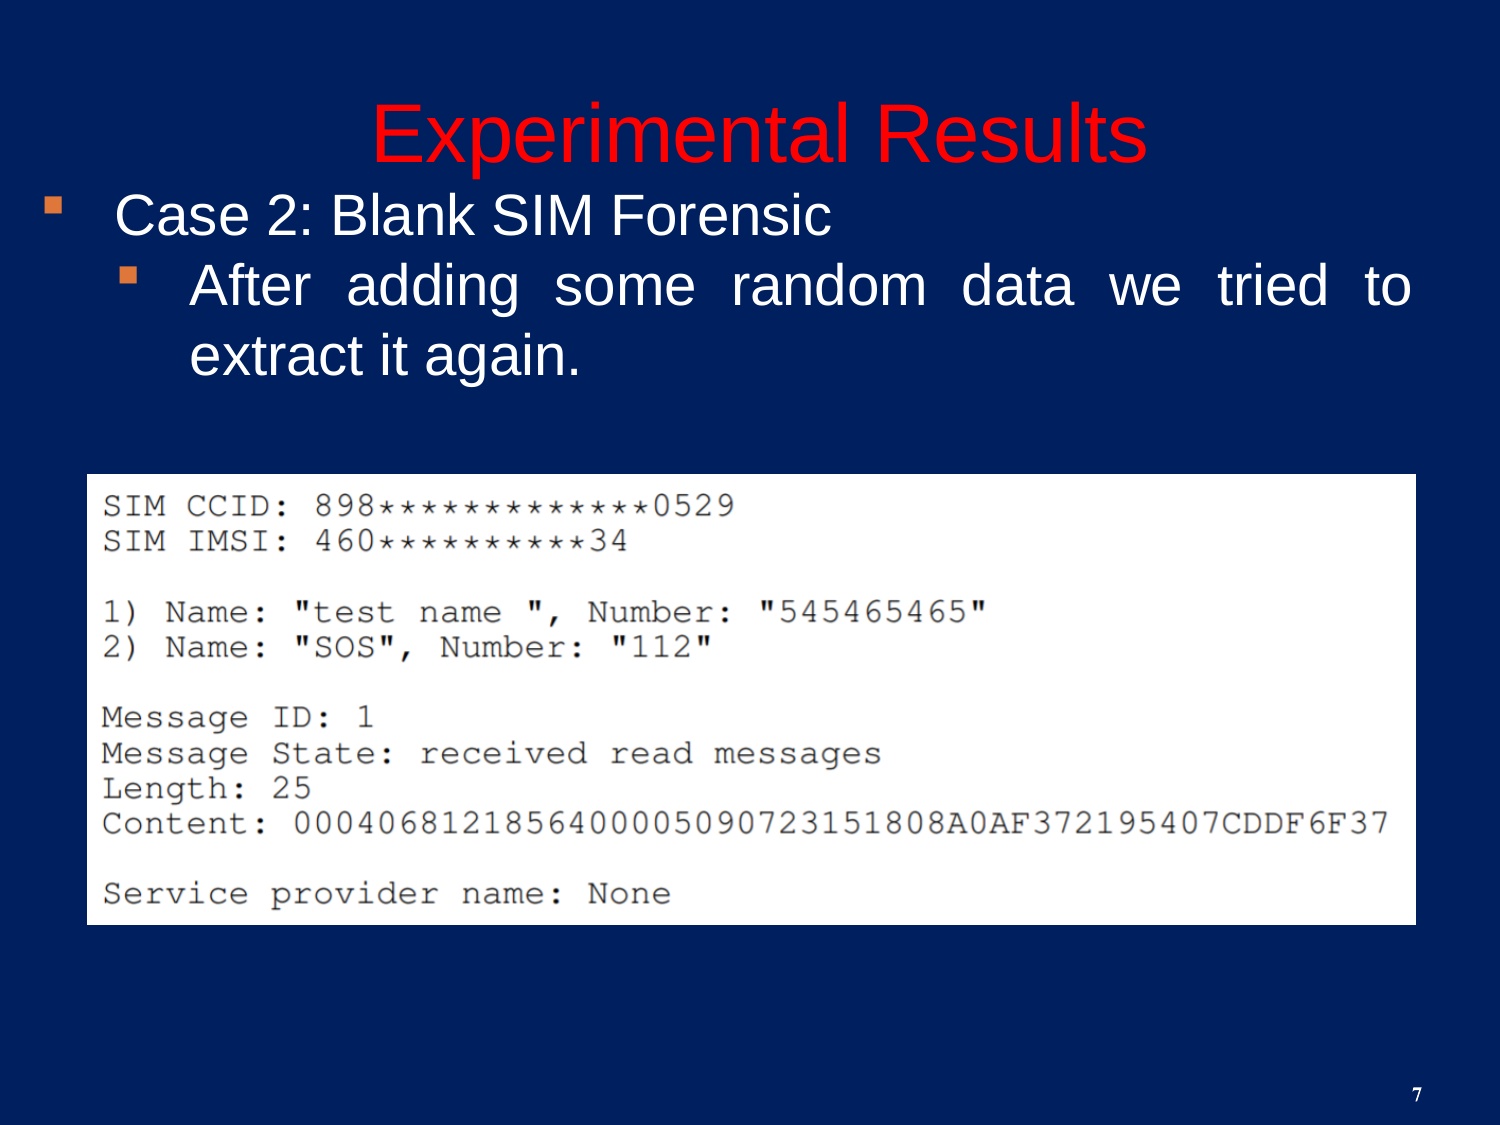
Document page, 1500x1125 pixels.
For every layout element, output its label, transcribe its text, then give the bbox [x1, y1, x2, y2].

text_box [1412, 1087, 1422, 1102]
title Experimental Results [44, 53, 1456, 267]
picture [87, 474, 1416, 926]
text_box Case 2: Blank SIM Forensic After adding some random data we tried to extract it again. [37, 177, 1413, 388]
